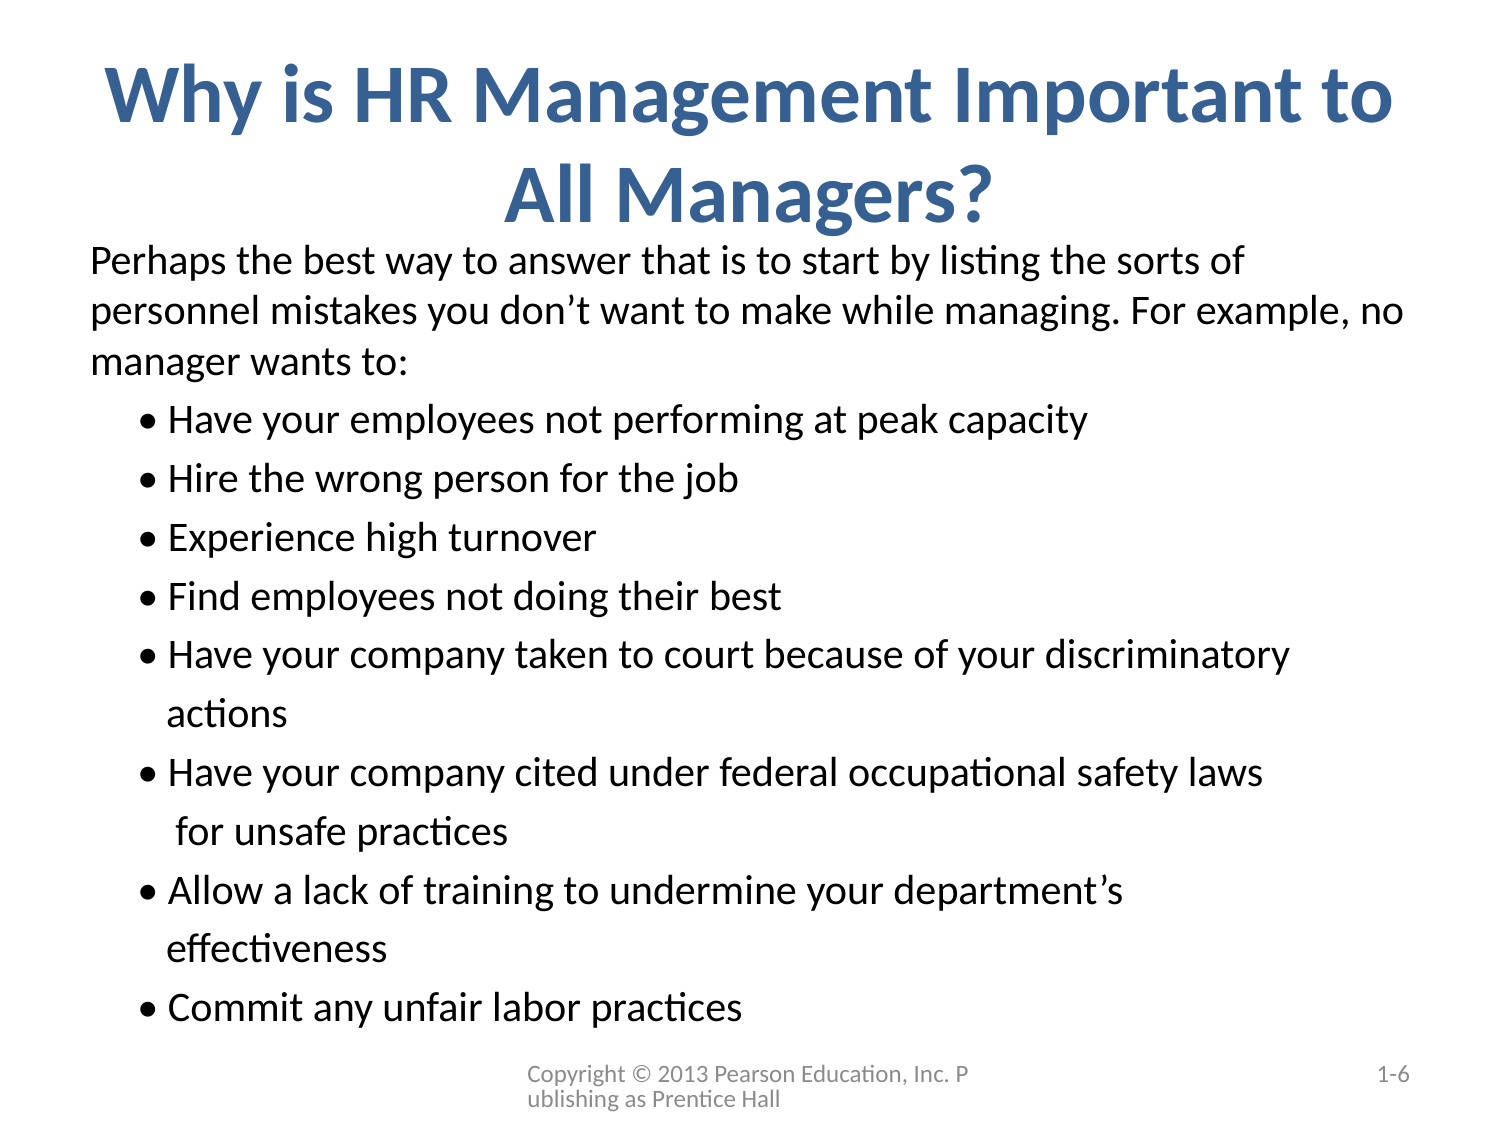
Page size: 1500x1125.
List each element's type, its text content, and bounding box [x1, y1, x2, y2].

title Why is HR Management Important to All Managers? [75, 45, 1425, 224]
footer Copyright © 2013 Pearson Education, Inc. Publishing as Prentice Hall [512, 1042, 988, 1103]
slide_number 1-6 [1074, 1042, 1425, 1103]
list Perhaps the best way to answer that is to start by listing the sorts of personnel mistakes you don’t want to make while managing. For example, no manager wants to: • Have your employees not performing at peak capacity • Hire the wrong person for the job • Experience high turnover • Find employees not doing their best • Have your company taken to court because of your discriminatory actions • Have your company cited under federal occupational safety laws for unsafe practices • Allow a lack of training to undermine your department’s effectiveness • Commit any unfair labor practices [75, 224, 1425, 1038]
